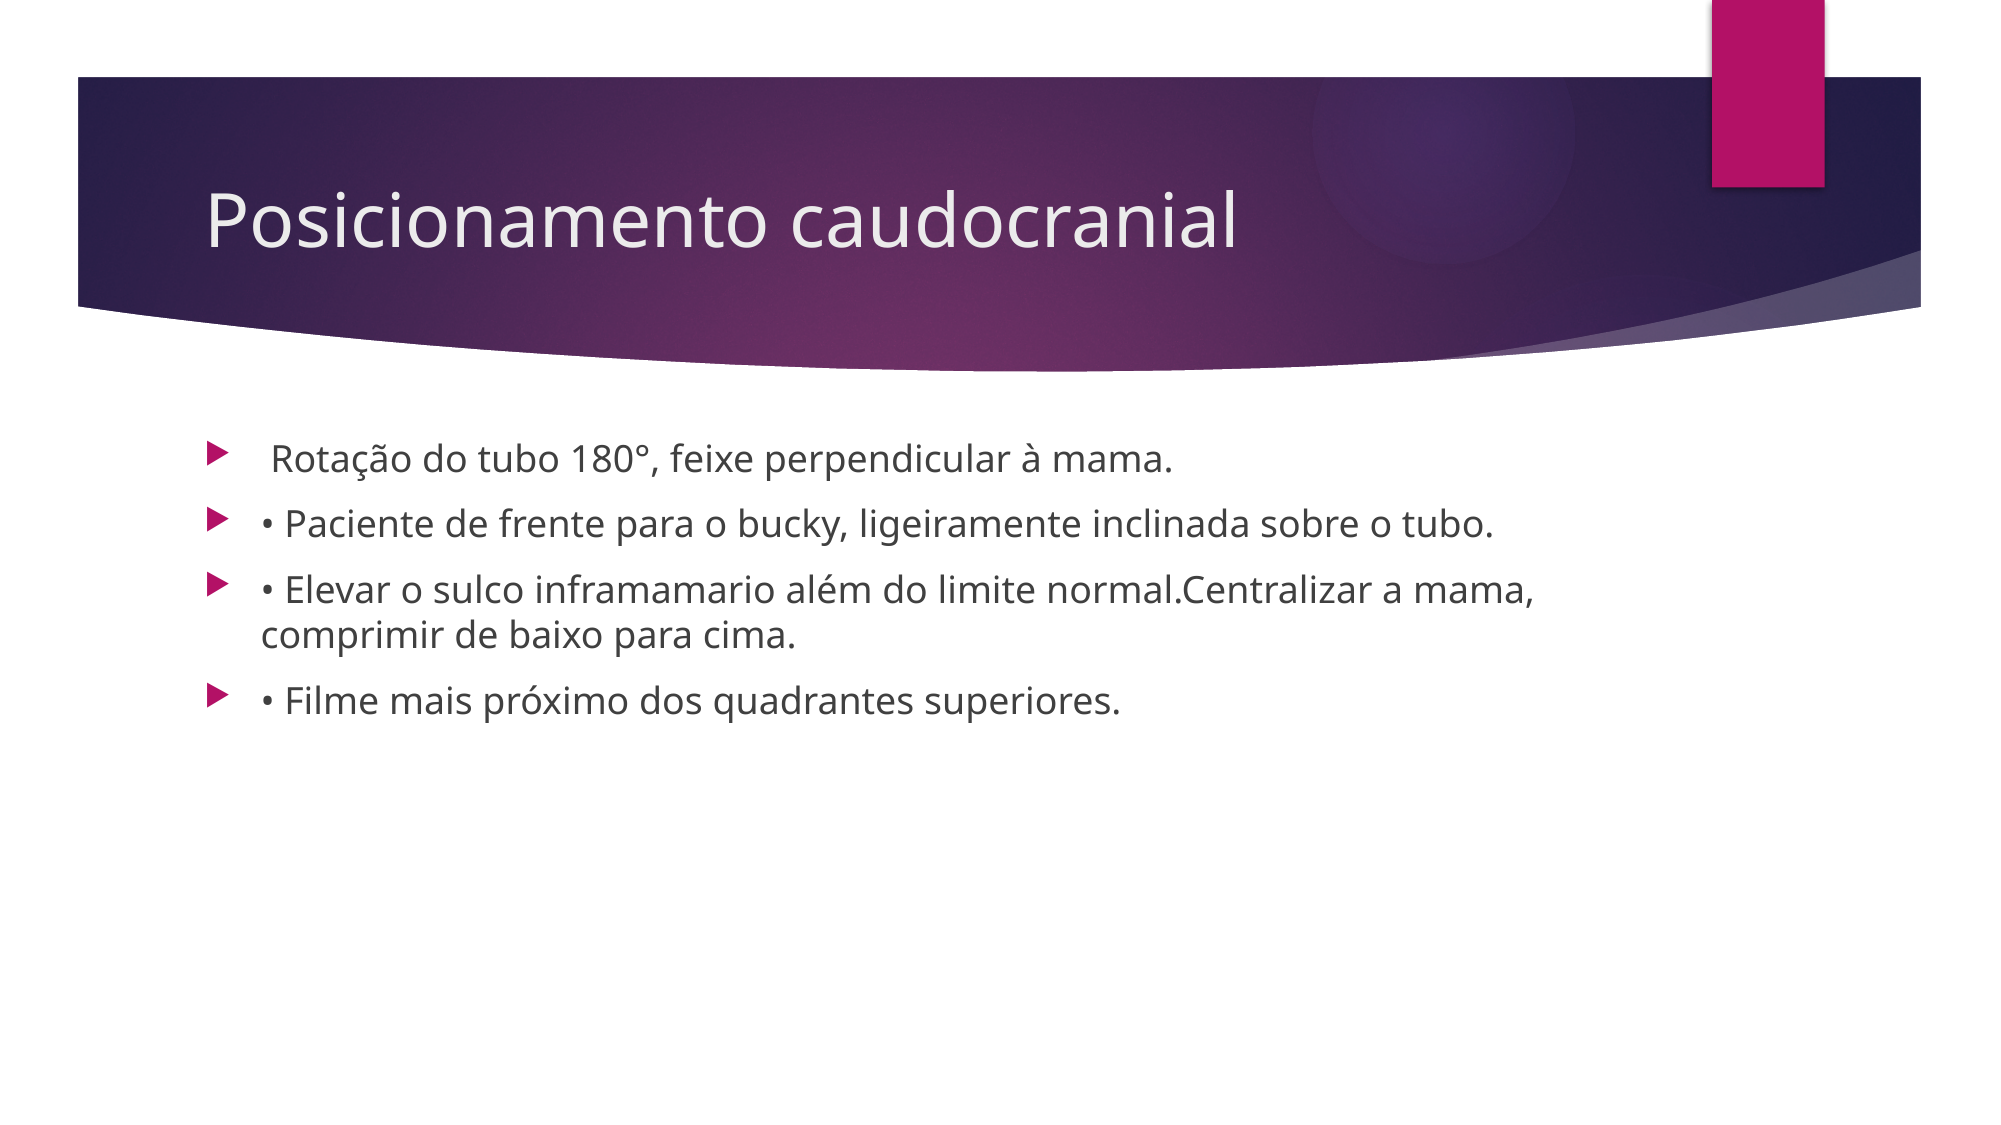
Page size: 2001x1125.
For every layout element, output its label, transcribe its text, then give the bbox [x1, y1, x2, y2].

title Posicionamento caudocranial [189, 159, 1627, 276]
list Rotação do tubo 180°, feixe perpendicular à mama. • Paciente de frente para o bucky, ligeiramente inclinada sobre o tubo. • Elevar o sulco inframamario além do limite normal.Centralizar a mama, comprimir de baixo para cima. • Filme mais próximo dos quadrantes superiores. [189, 427, 1638, 988]
